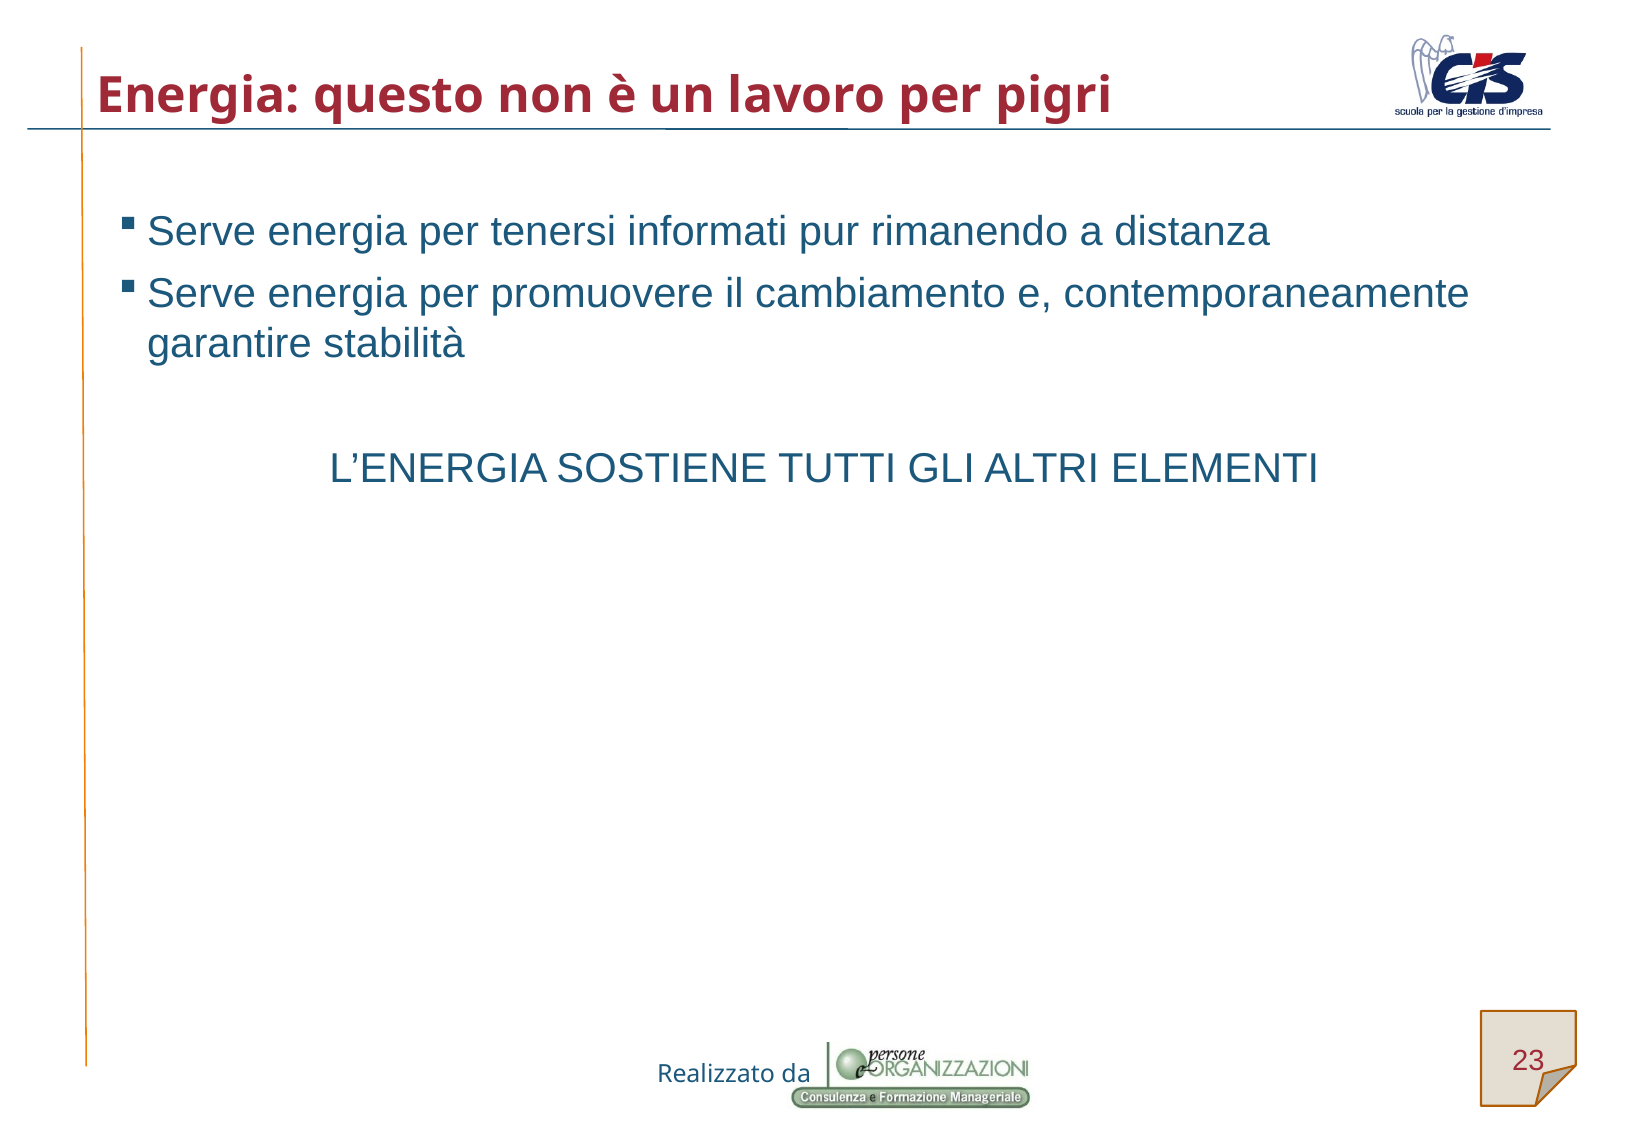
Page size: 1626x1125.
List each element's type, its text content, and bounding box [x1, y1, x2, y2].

slide_number 23 [1486, 1028, 1571, 1089]
picture [787, 1042, 1036, 1117]
title Energia: questo non è un lavoro per pigri [81, 33, 1544, 153]
text_box Serve energia per tenersi informati pur rimanendo a distanza Serve energia per promuovere il cambiamento e, contemporaneamente garantire stabilità L’ENERGIA SOSTIENE TUTTI GLI ALTRI ELEMENTI [103, 196, 1545, 499]
picture [1390, 30, 1545, 121]
picture [787, 1070, 792, 1080]
